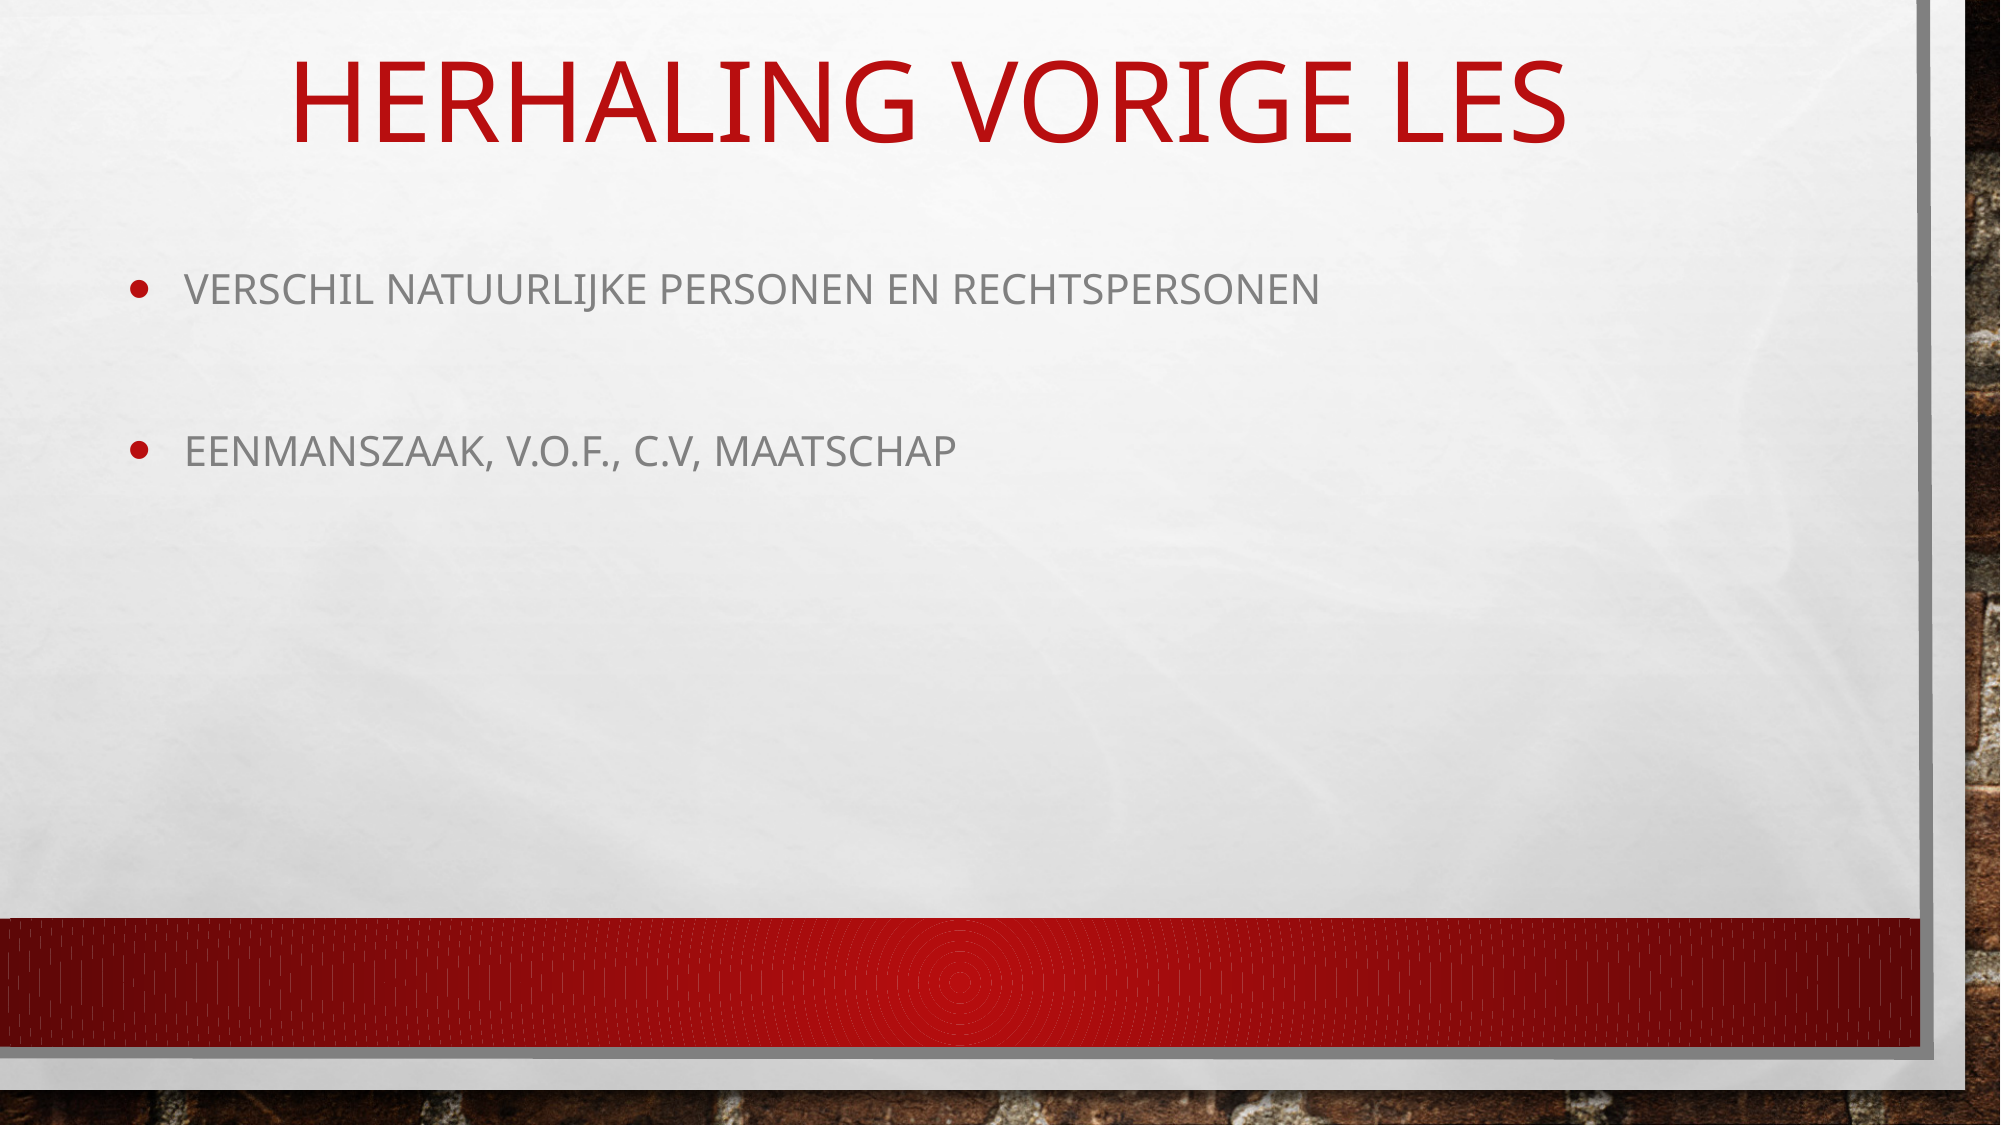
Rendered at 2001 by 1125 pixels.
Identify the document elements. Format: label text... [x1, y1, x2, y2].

picture [0, 0, 2000, 1125]
title Herhaling vorige les [39, 29, 1818, 175]
list Verschil natuurlijke personen en rechtspersonen Eenmanszaak, V.O.F., C.V, maatschap [112, 174, 1818, 883]
